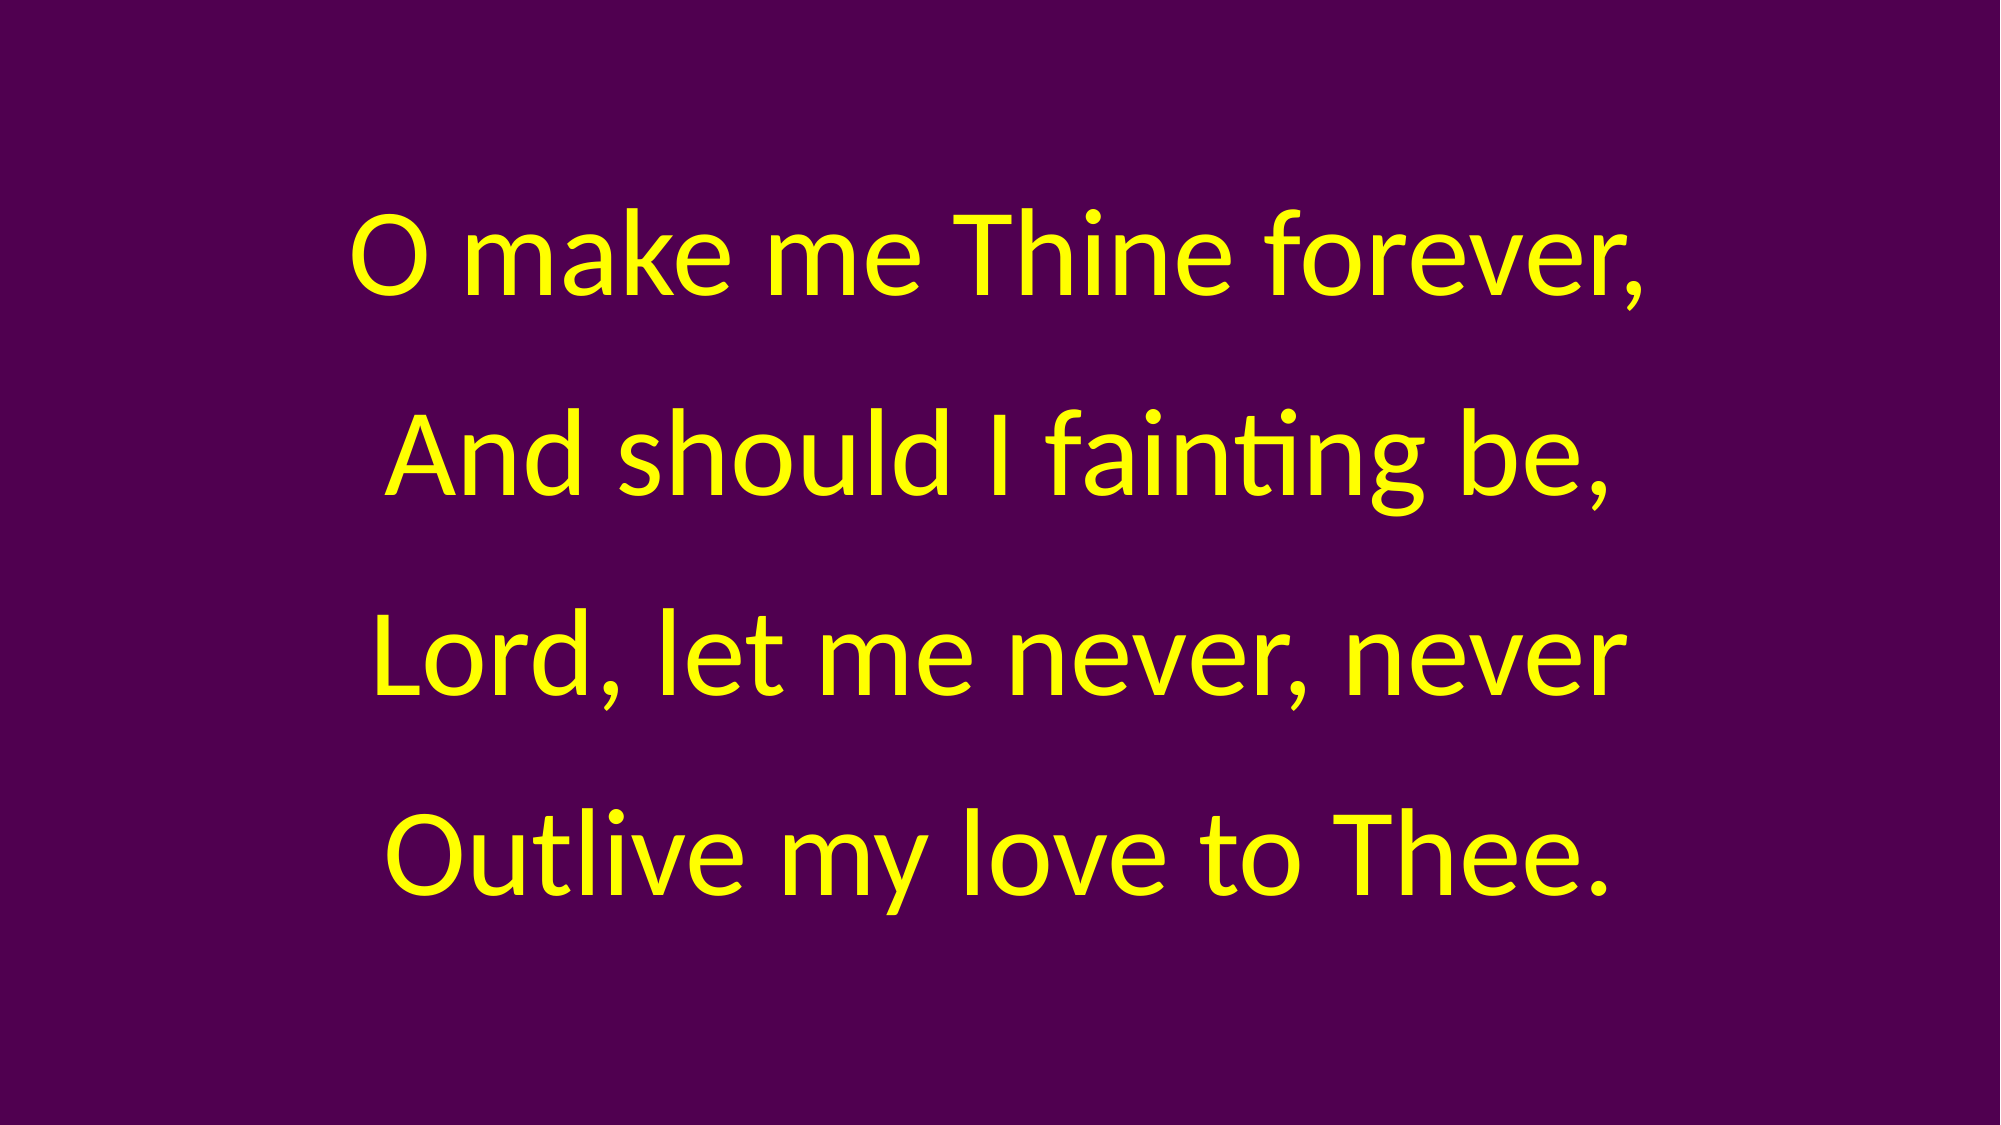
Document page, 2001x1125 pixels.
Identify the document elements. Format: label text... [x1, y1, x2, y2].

text_box O make me Thine forever, And should I fainting be, Lord, let me never, never Outlive my love to Thee. [0, 162, 2000, 928]
